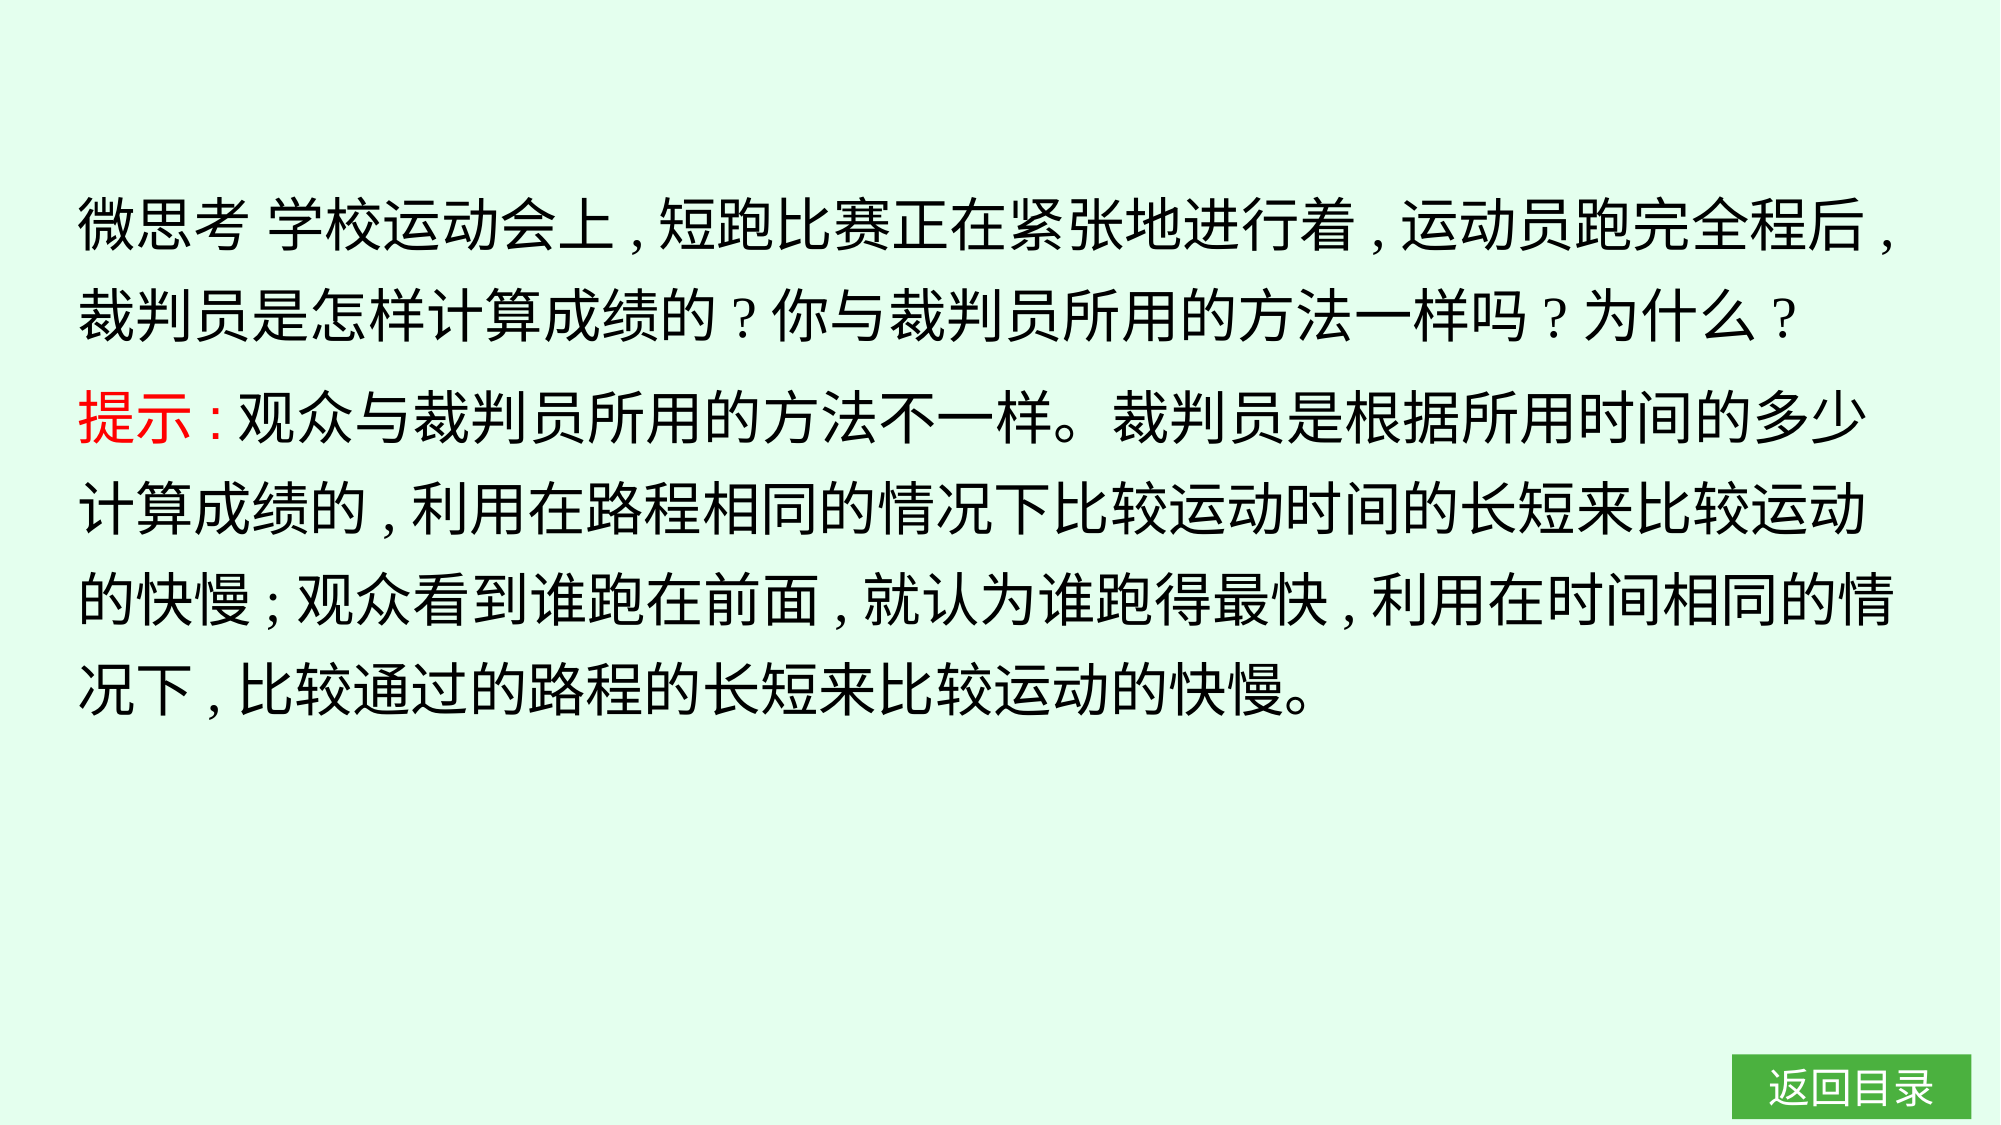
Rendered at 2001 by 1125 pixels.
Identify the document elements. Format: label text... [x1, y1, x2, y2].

text_box 提示:观众与裁判员所用的方法不一样。裁判员是根据所用时间的多少计算成绩的,利用在路程相同的情况下比较运动时间的长短来比较运动的快慢;观众看到谁跑在前面,就认为谁跑得最快,利用在时间相同的情况下,比较通过的路程的长短来比较运动的快慢。 [62, 352, 1938, 731]
text_box 微思考 学校运动会上,短跑比赛正在紧张地进行着,运动员跑完全程后,裁判员是怎样计算成绩的?你与裁判员所用的方法一样吗?为什么? [62, 159, 1938, 352]
